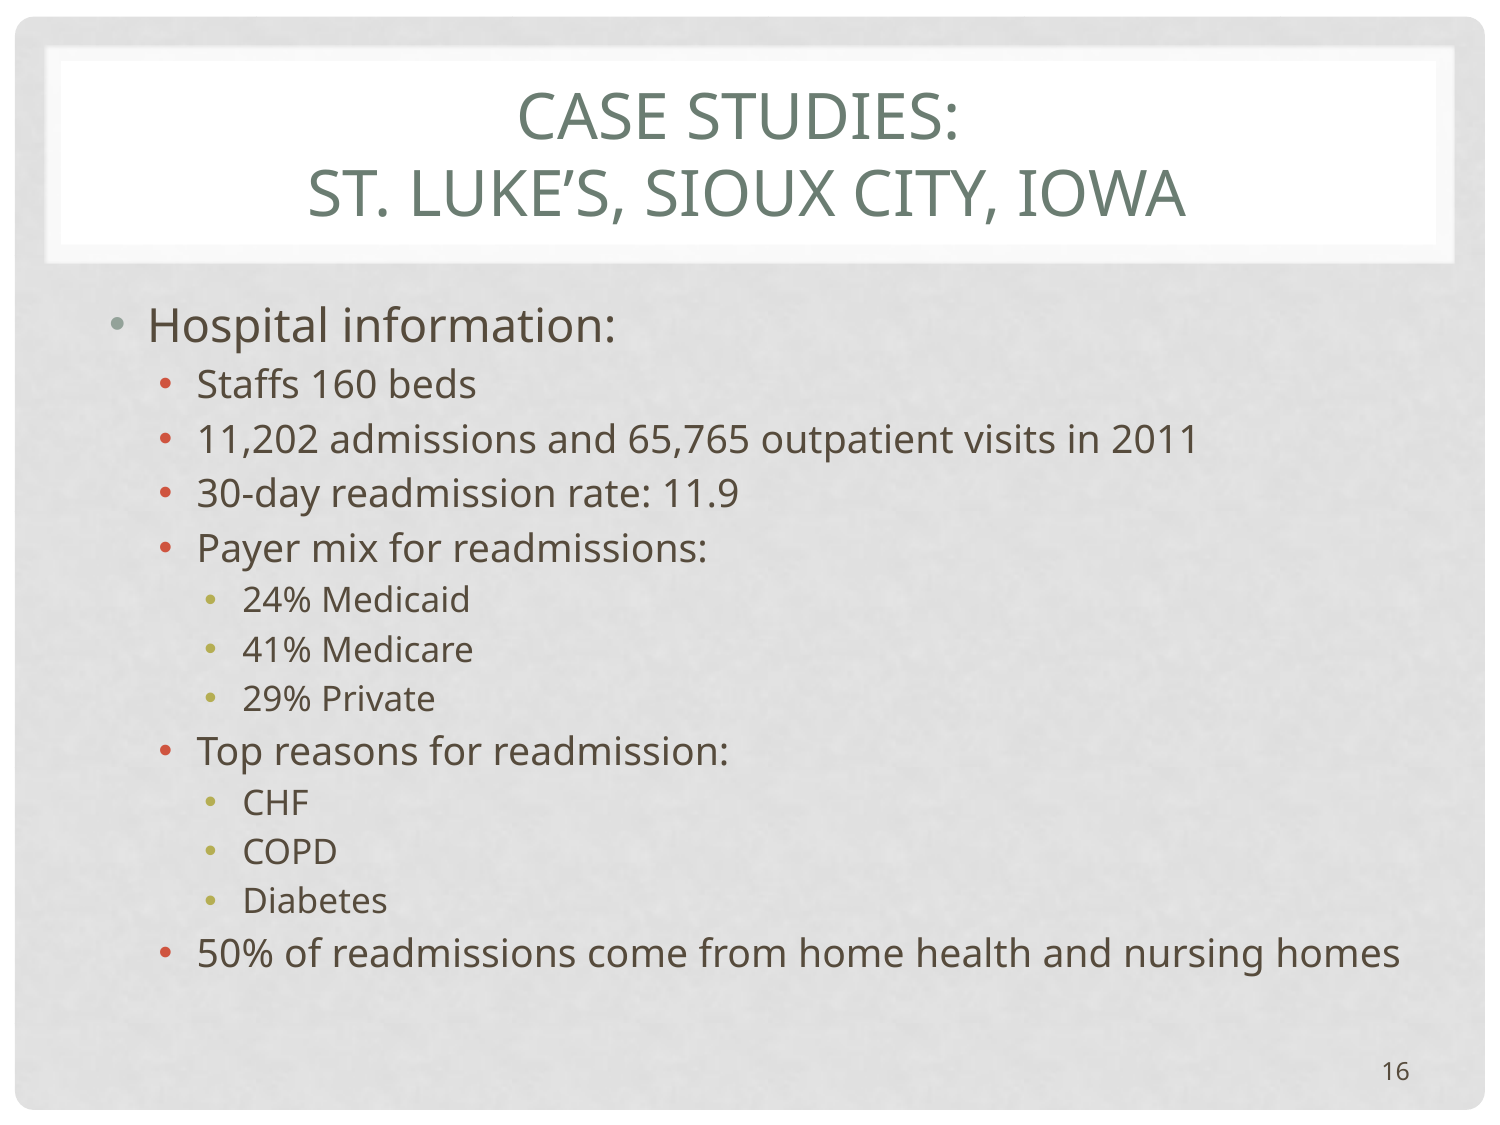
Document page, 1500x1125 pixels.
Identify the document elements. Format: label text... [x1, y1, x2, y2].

title Case studies: St. luke’s, Sioux City, Iowa [69, 66, 1425, 238]
list Hospital information: Staffs 160 beds 11,202 admissions and 65,765 outpatient visits in 2011 30-day readmission rate: 11.9 Payer mix for readmissions: 24% Medicaid 41% Medicare 29% Private Top reasons for readmission: CHF COPD Diabetes 50% of readmissions come from home health and nursing homes [75, 287, 1425, 1005]
slide_number 16 [1074, 1042, 1425, 1103]
